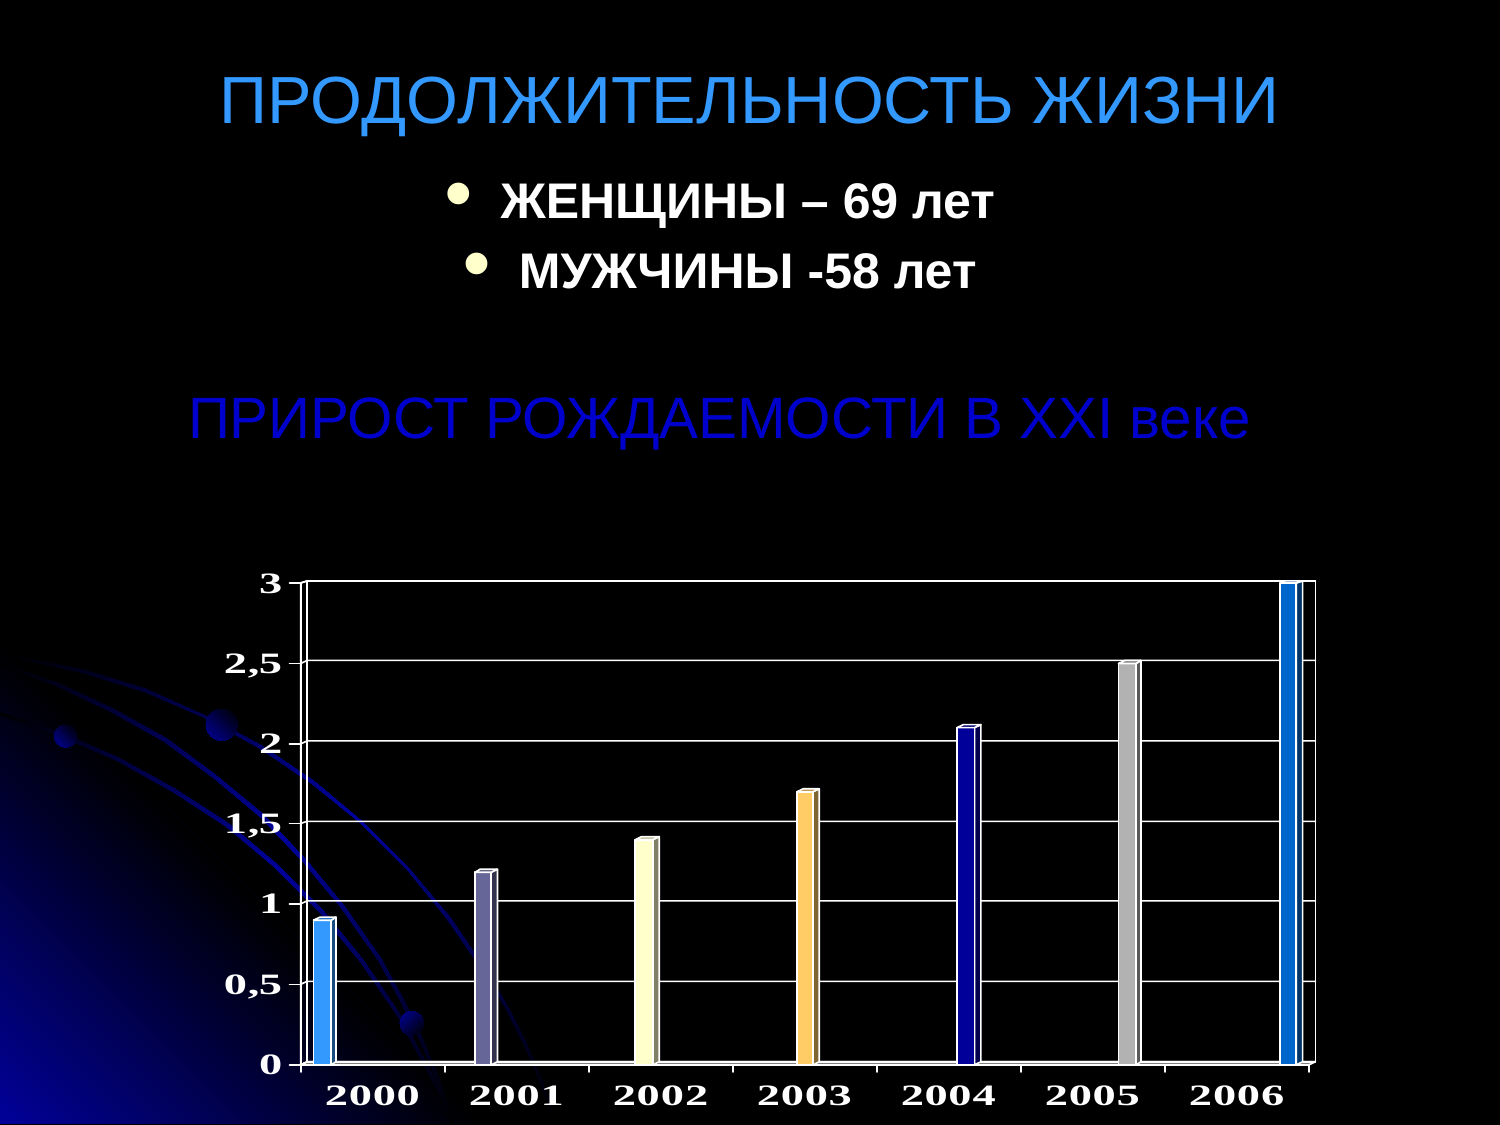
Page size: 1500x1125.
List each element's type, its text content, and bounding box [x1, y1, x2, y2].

list ЖЕНЩИНЫ – 69 лет МУЖЧИНЫ -58 лет ПРИРОСТ РОЖДАЕМОСТИ В XXI веке [74, 160, 1365, 1006]
title ПРОДОЛЖИТЕЛЬНОСТЬ ЖИЗНИ [74, 45, 1426, 150]
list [170, 519, 1412, 1125]
